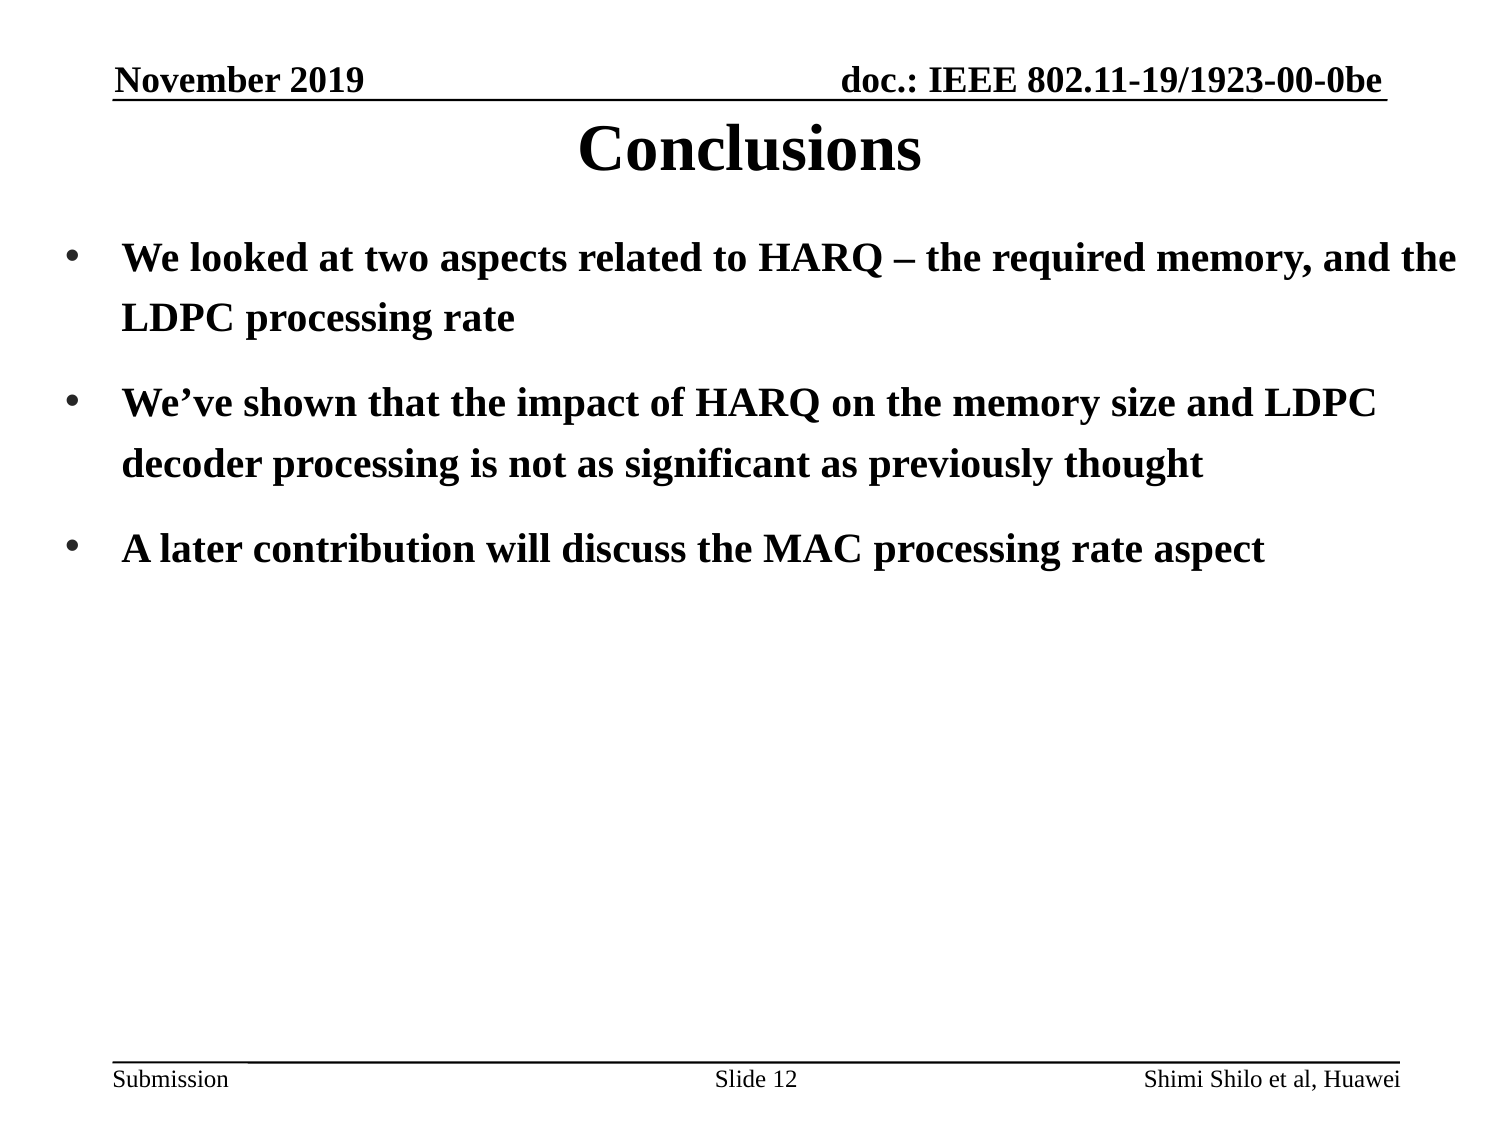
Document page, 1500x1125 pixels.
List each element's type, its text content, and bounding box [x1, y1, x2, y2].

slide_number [114, 54, 374, 101]
title Conclusions [112, 99, 1388, 188]
slide_number Slide 12 [712, 1063, 800, 1093]
list We looked at two aspects related to HARQ – the required memory, and the LDPC processing rate We’ve shown that the impact of HARQ on the memory size and LDPC decoder processing is not as significant as previously thought A later contribution will discuss the MAC processing rate aspect [49, 212, 1488, 1063]
footer Shimi Shilo et al, Huawei [1140, 1061, 1402, 1093]
